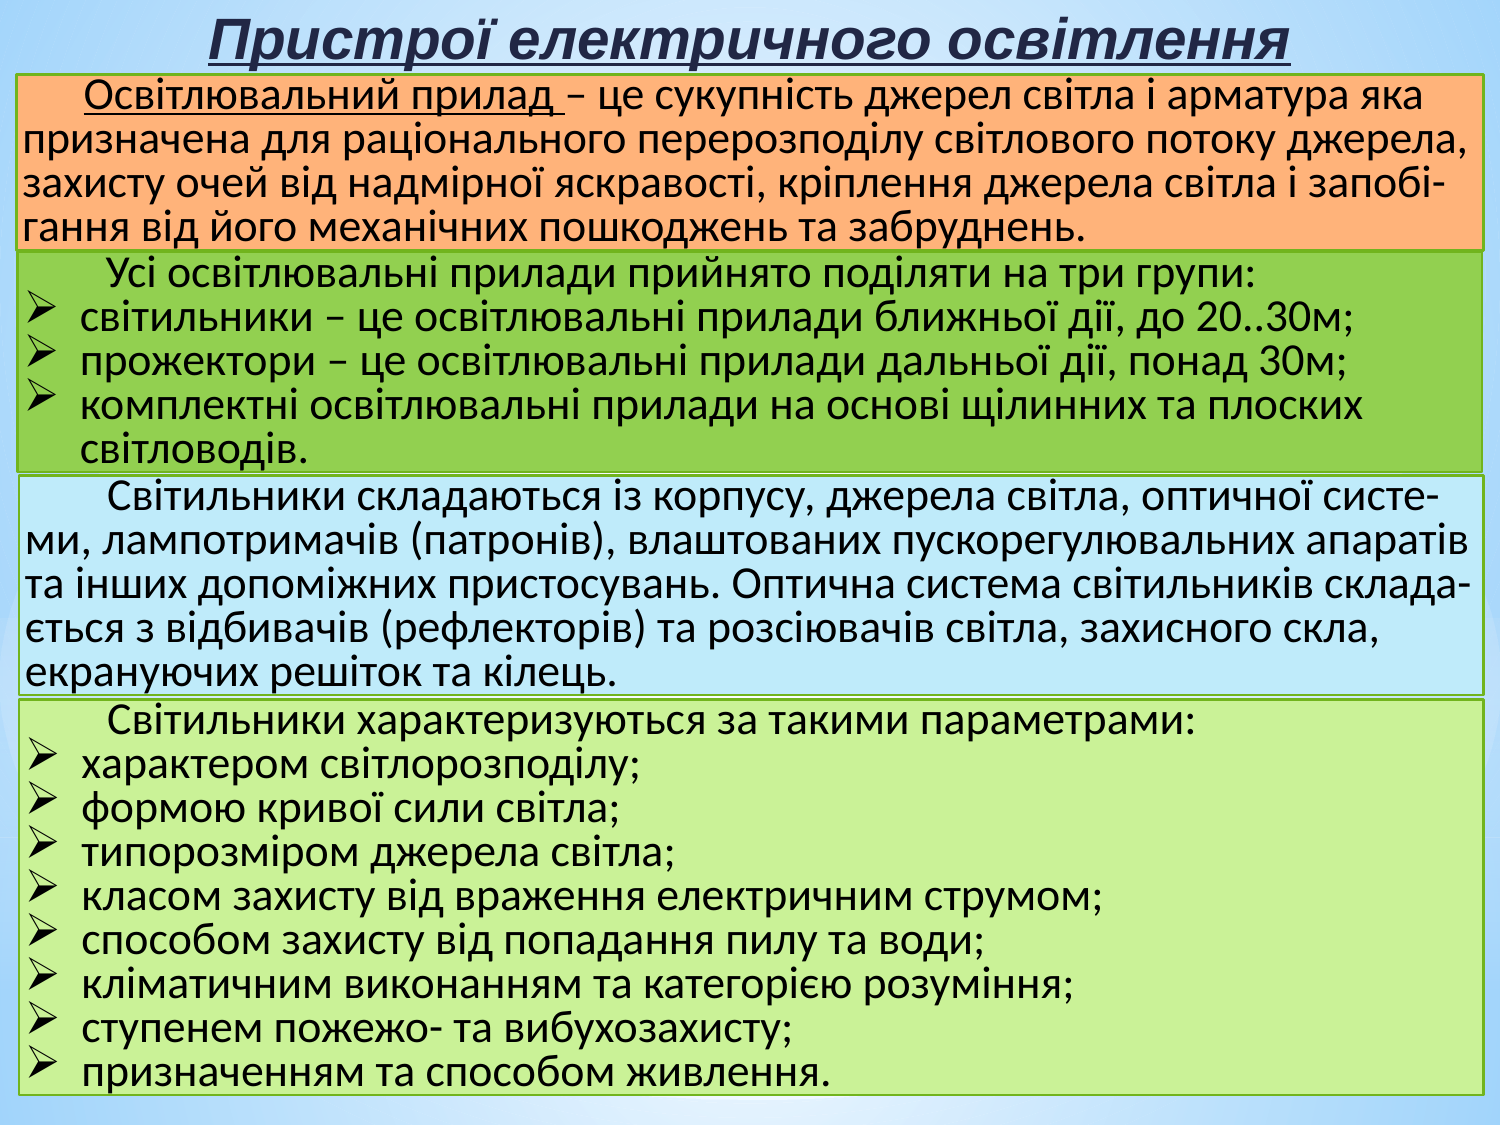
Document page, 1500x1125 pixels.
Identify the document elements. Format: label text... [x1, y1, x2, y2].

text_box Пристрої електричного освітлення [17, 11, 1483, 72]
text_box Світильники складаються із корпусу, джерела світла, оптичної систе-ми, лампотримачів (патронів), влаштованих пускорегулювальних апаратів та інших допоміжних пристосувань. Оптична система світильників склада-ється з відбивачів (рефлекторів) та розсіювачів світла, захисного скла, екрануючих решіток та кілець. [18, 474, 1485, 696]
text_box Усі освітлювальні прилади прийнято поділяти на три групи: світильники – це освітлювальні прилади ближньої дії, до 20..30м; прожектори – це освітлювальні прилади дальньої дії, понад 30м; комплектні освітлювальні прилади на основі щілинних та плоских світловодів. [16, 251, 1483, 473]
text_box Освітлювальний прилад – це сукупність джерел світла і арматура яка призначена для раціонального перерозподілу світлового потоку джерела, захисту очей від надмірної яскравості, кріплення джерела світла і запобі-гання від його механічних пошкоджень та забруднень. [15, 73, 1485, 252]
text_box Світильники характеризуються за такими параметрами: характером світлорозподілу; формою кривої сили світла; типорозміром джерела світла; класом захисту від враження електричним струмом; способом захисту від попадання пилу та води; кліматичним виконанням та категорією розуміння; ступенем пожежо- та вибухозахисту; призначенням та способом живлення. [18, 698, 1485, 1096]
